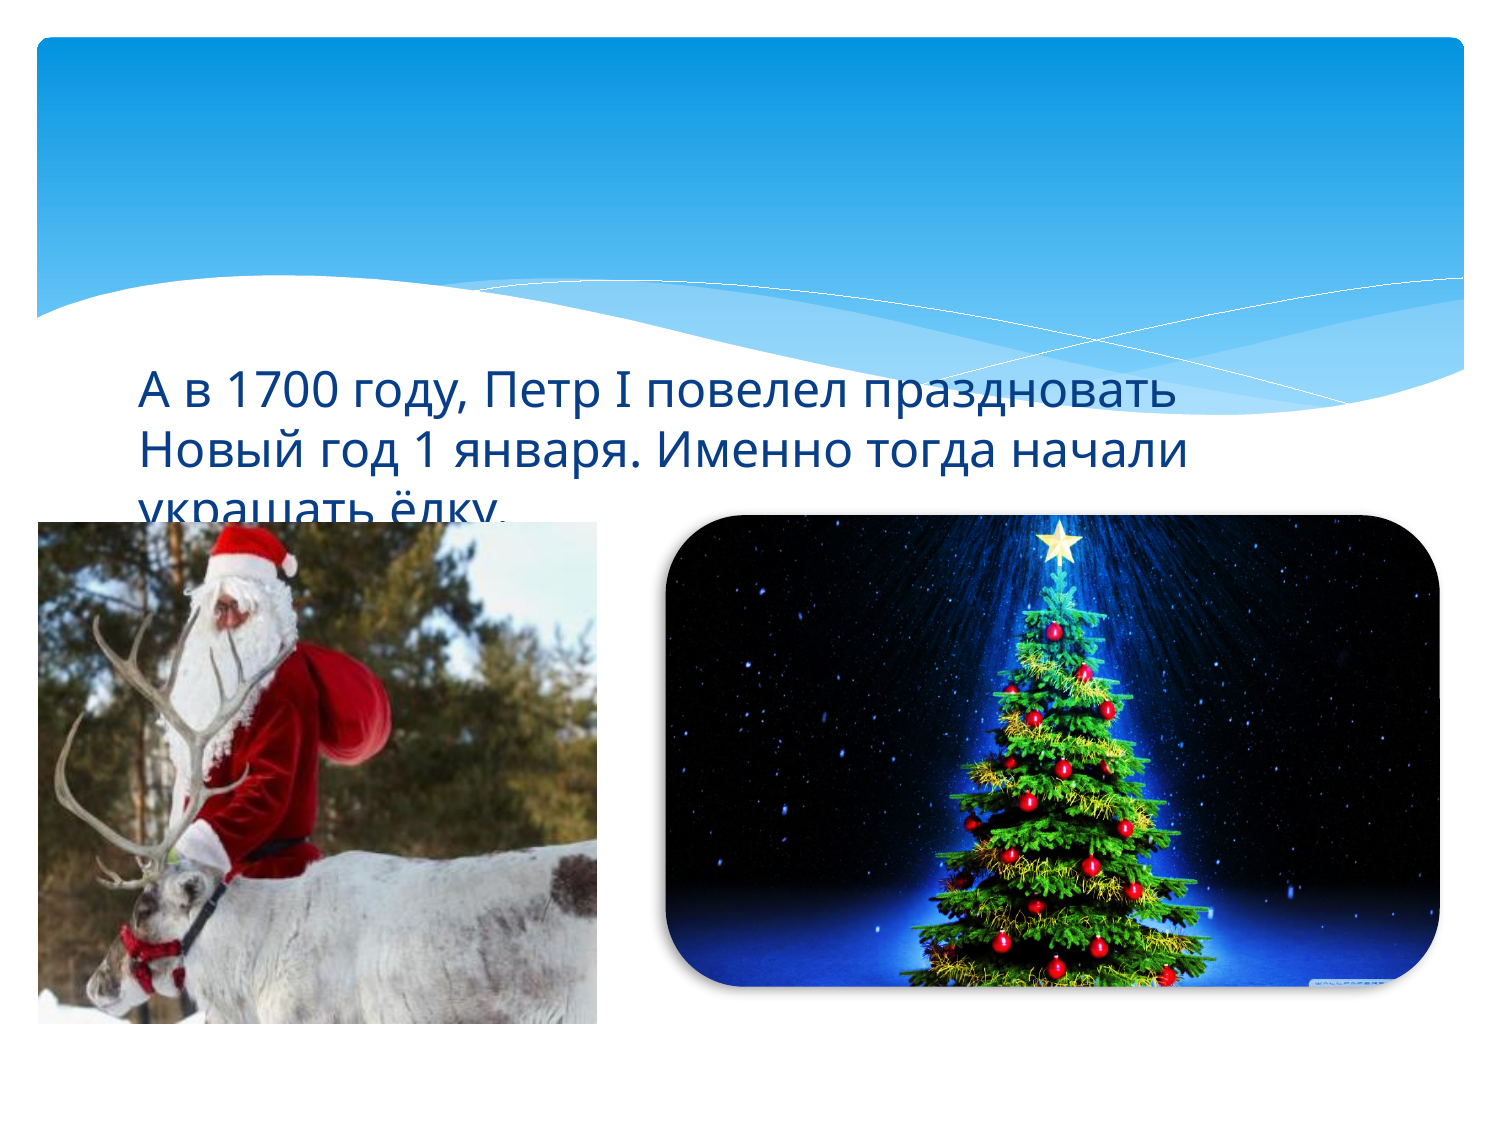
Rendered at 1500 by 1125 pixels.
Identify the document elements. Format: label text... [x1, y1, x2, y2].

picture [665, 514, 1440, 987]
list А в 1700 году, Петр I повелел праздновать Новый год 1 января. Именно тогда начали украшать ёлку. [123, 349, 1359, 1005]
picture [38, 521, 597, 1024]
